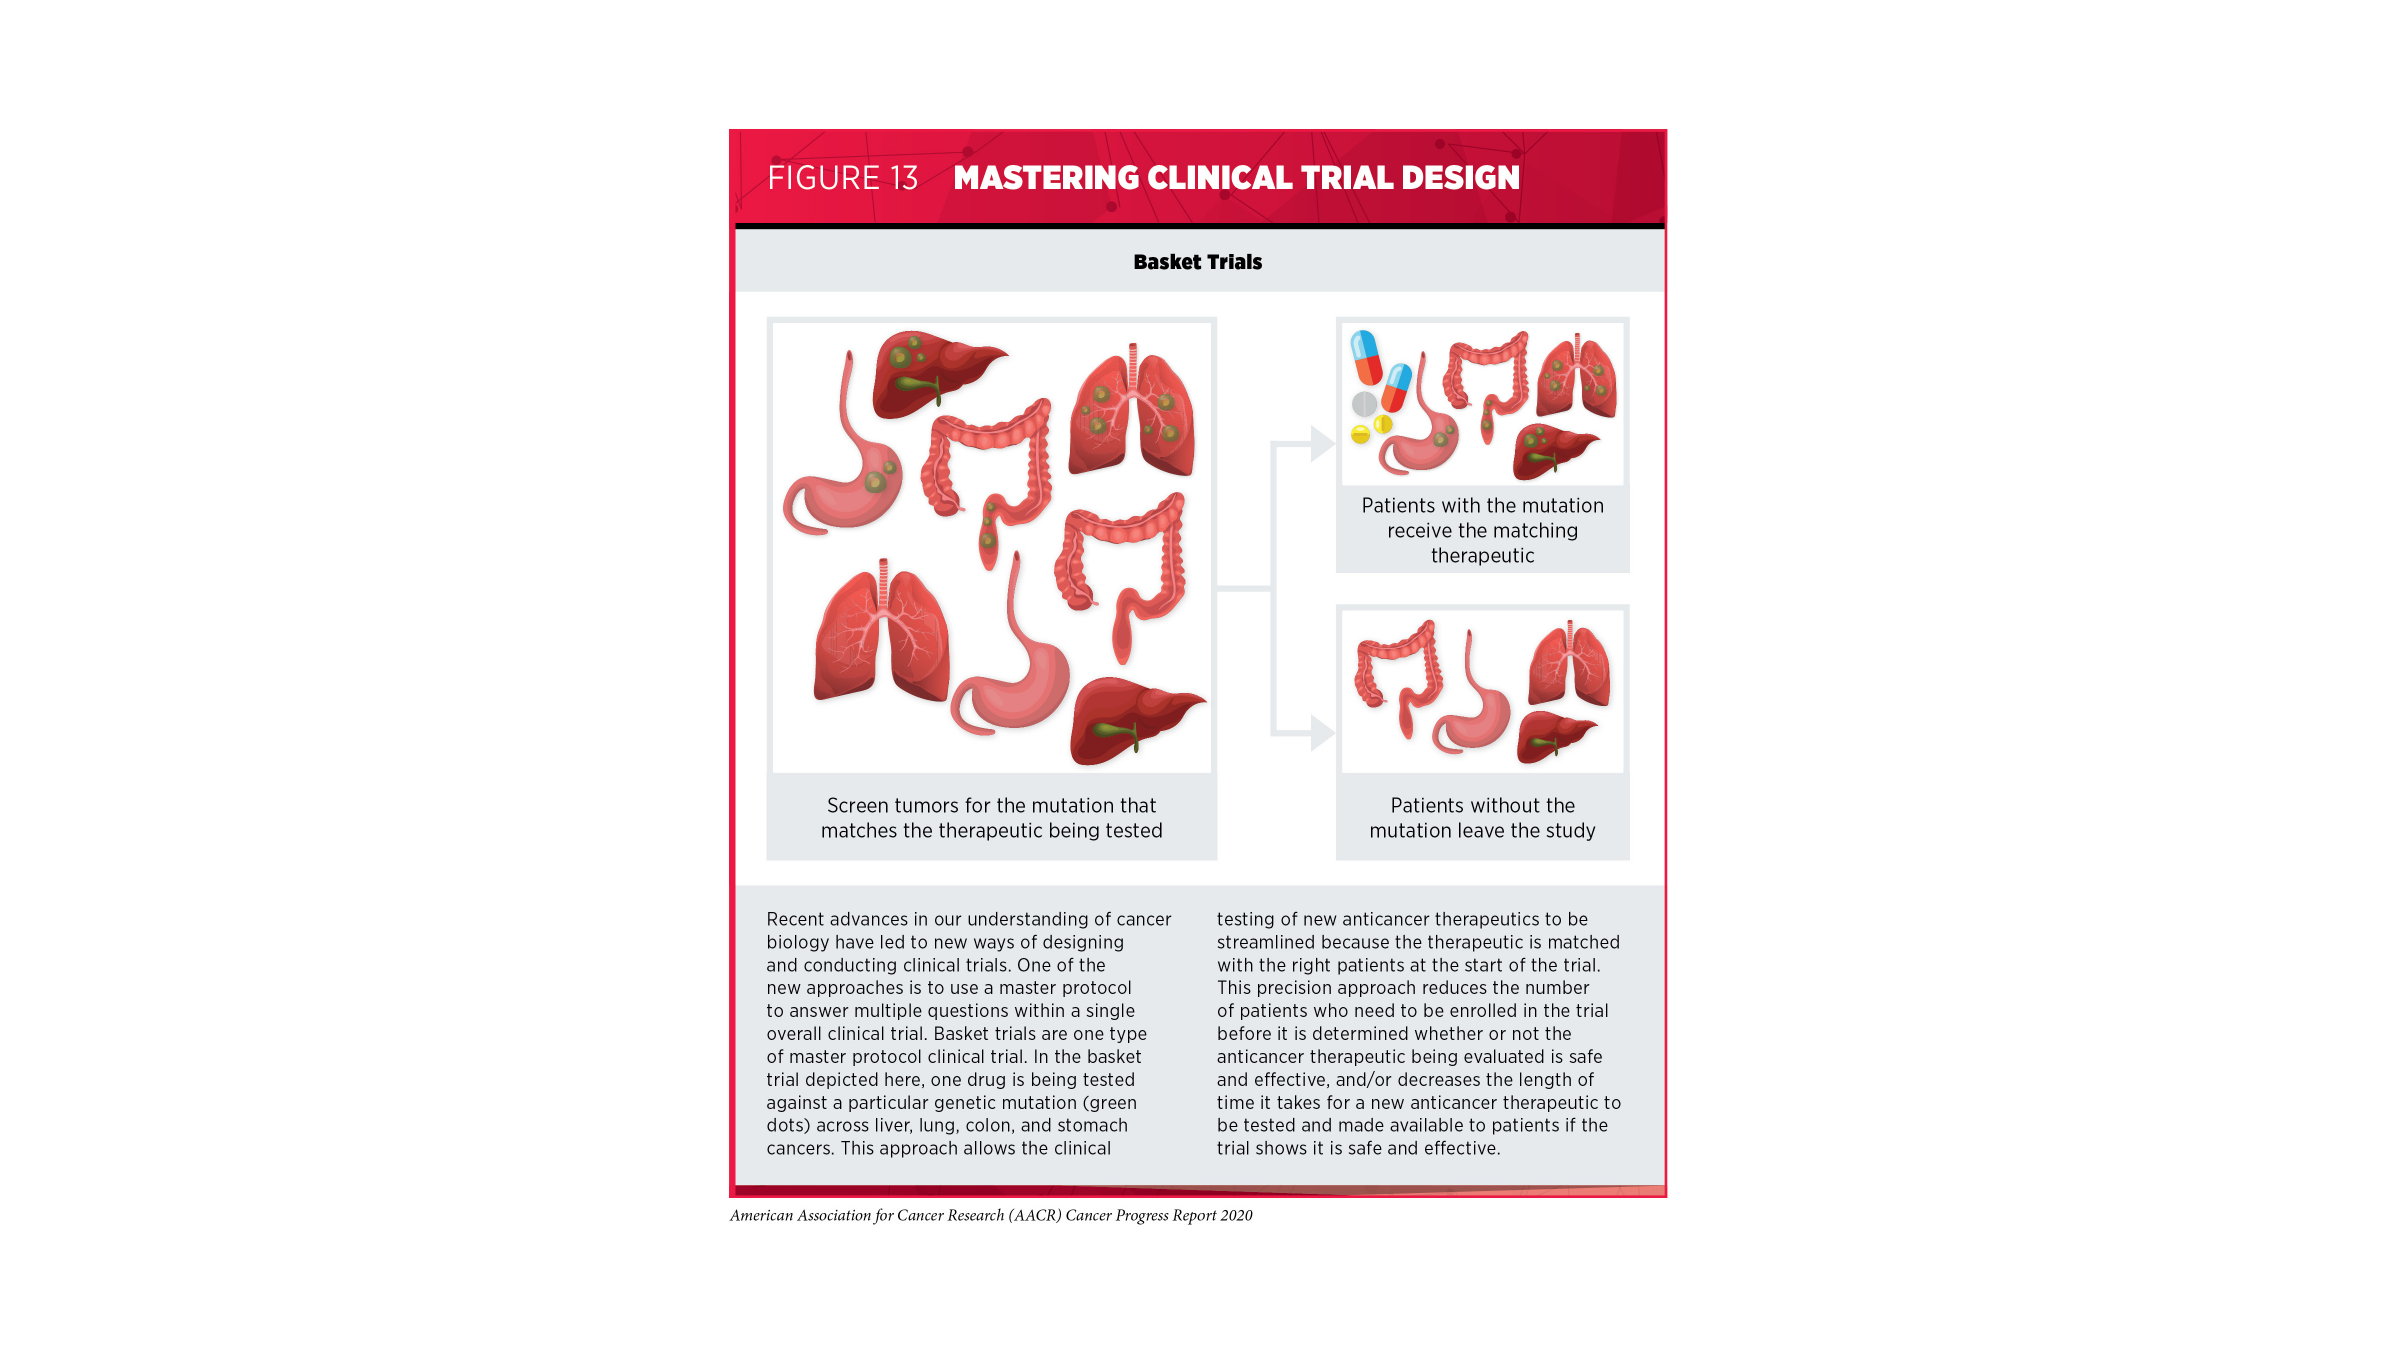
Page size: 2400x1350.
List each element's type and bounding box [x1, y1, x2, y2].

picture [720, 117, 1680, 1233]
